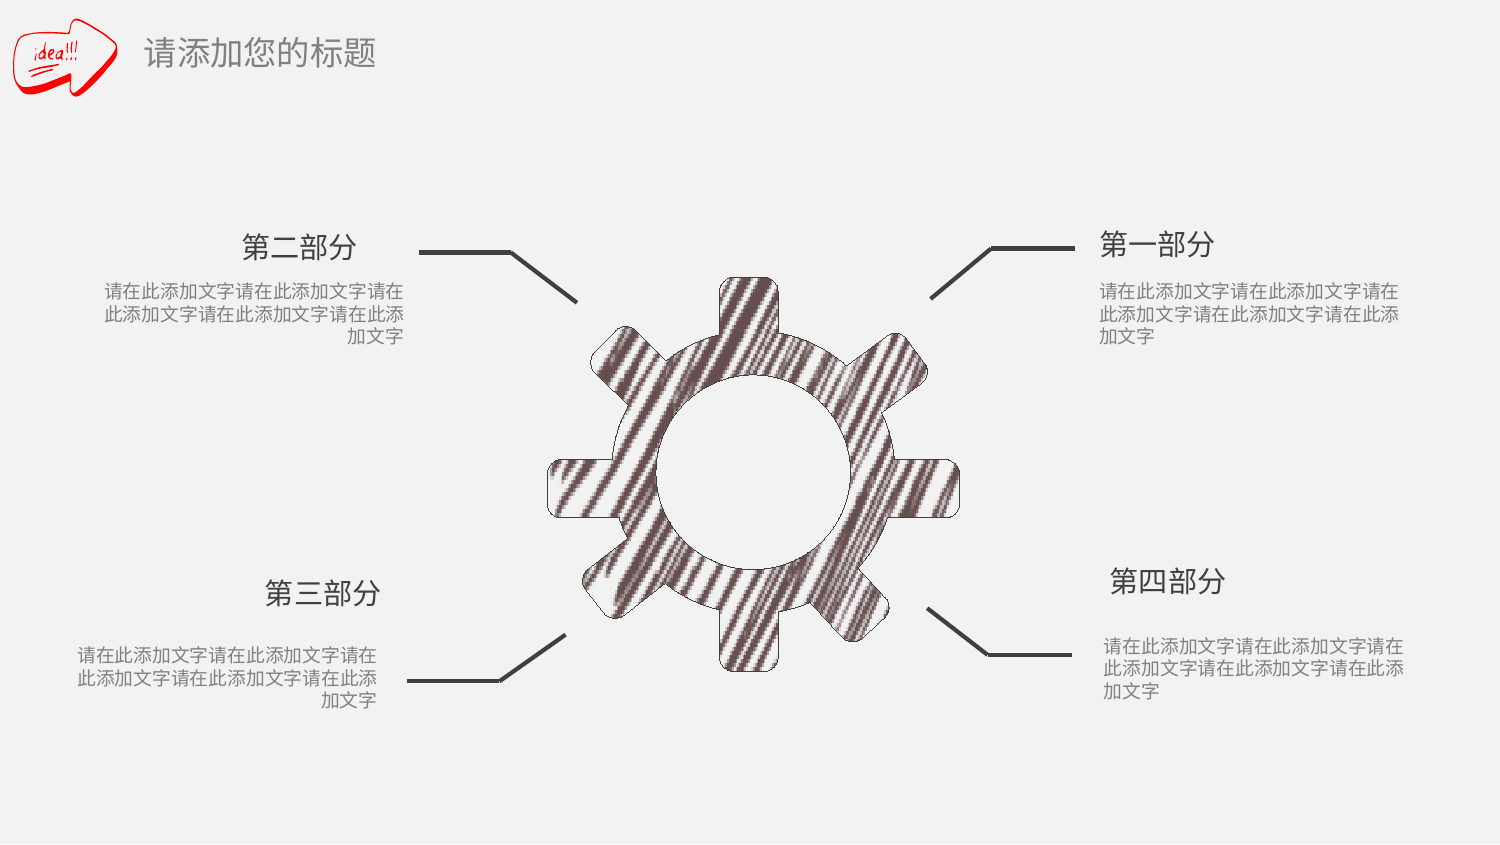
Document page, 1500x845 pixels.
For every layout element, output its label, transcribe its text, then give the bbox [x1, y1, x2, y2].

text_box 请在此添加文字请在此添加文字请在此添加文字请在此添加文字请在此添加文字 [79, 274, 416, 376]
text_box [407, 634, 566, 682]
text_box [930, 248, 1076, 300]
text_box 第三部分 [253, 569, 443, 616]
text_box 请在此添加文字请在此添加文字请在此添加文字请在此添加文字请在此添加文字 [52, 638, 389, 740]
text_box 第四部分 [1098, 557, 1288, 604]
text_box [418, 252, 578, 304]
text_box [926, 607, 1072, 656]
text_box 第一部分 [1087, 220, 1278, 267]
text_box 请在此添加文字请在此添加文字请在此添加文字请在此添加文字请在此添加文字 [1087, 274, 1424, 376]
text_box [547, 277, 960, 672]
text_box 第二部分 [229, 223, 419, 271]
text_box 请在此添加文字请在此添加文字请在此添加文字请在此添加文字请在此添加文字 [1092, 628, 1429, 730]
